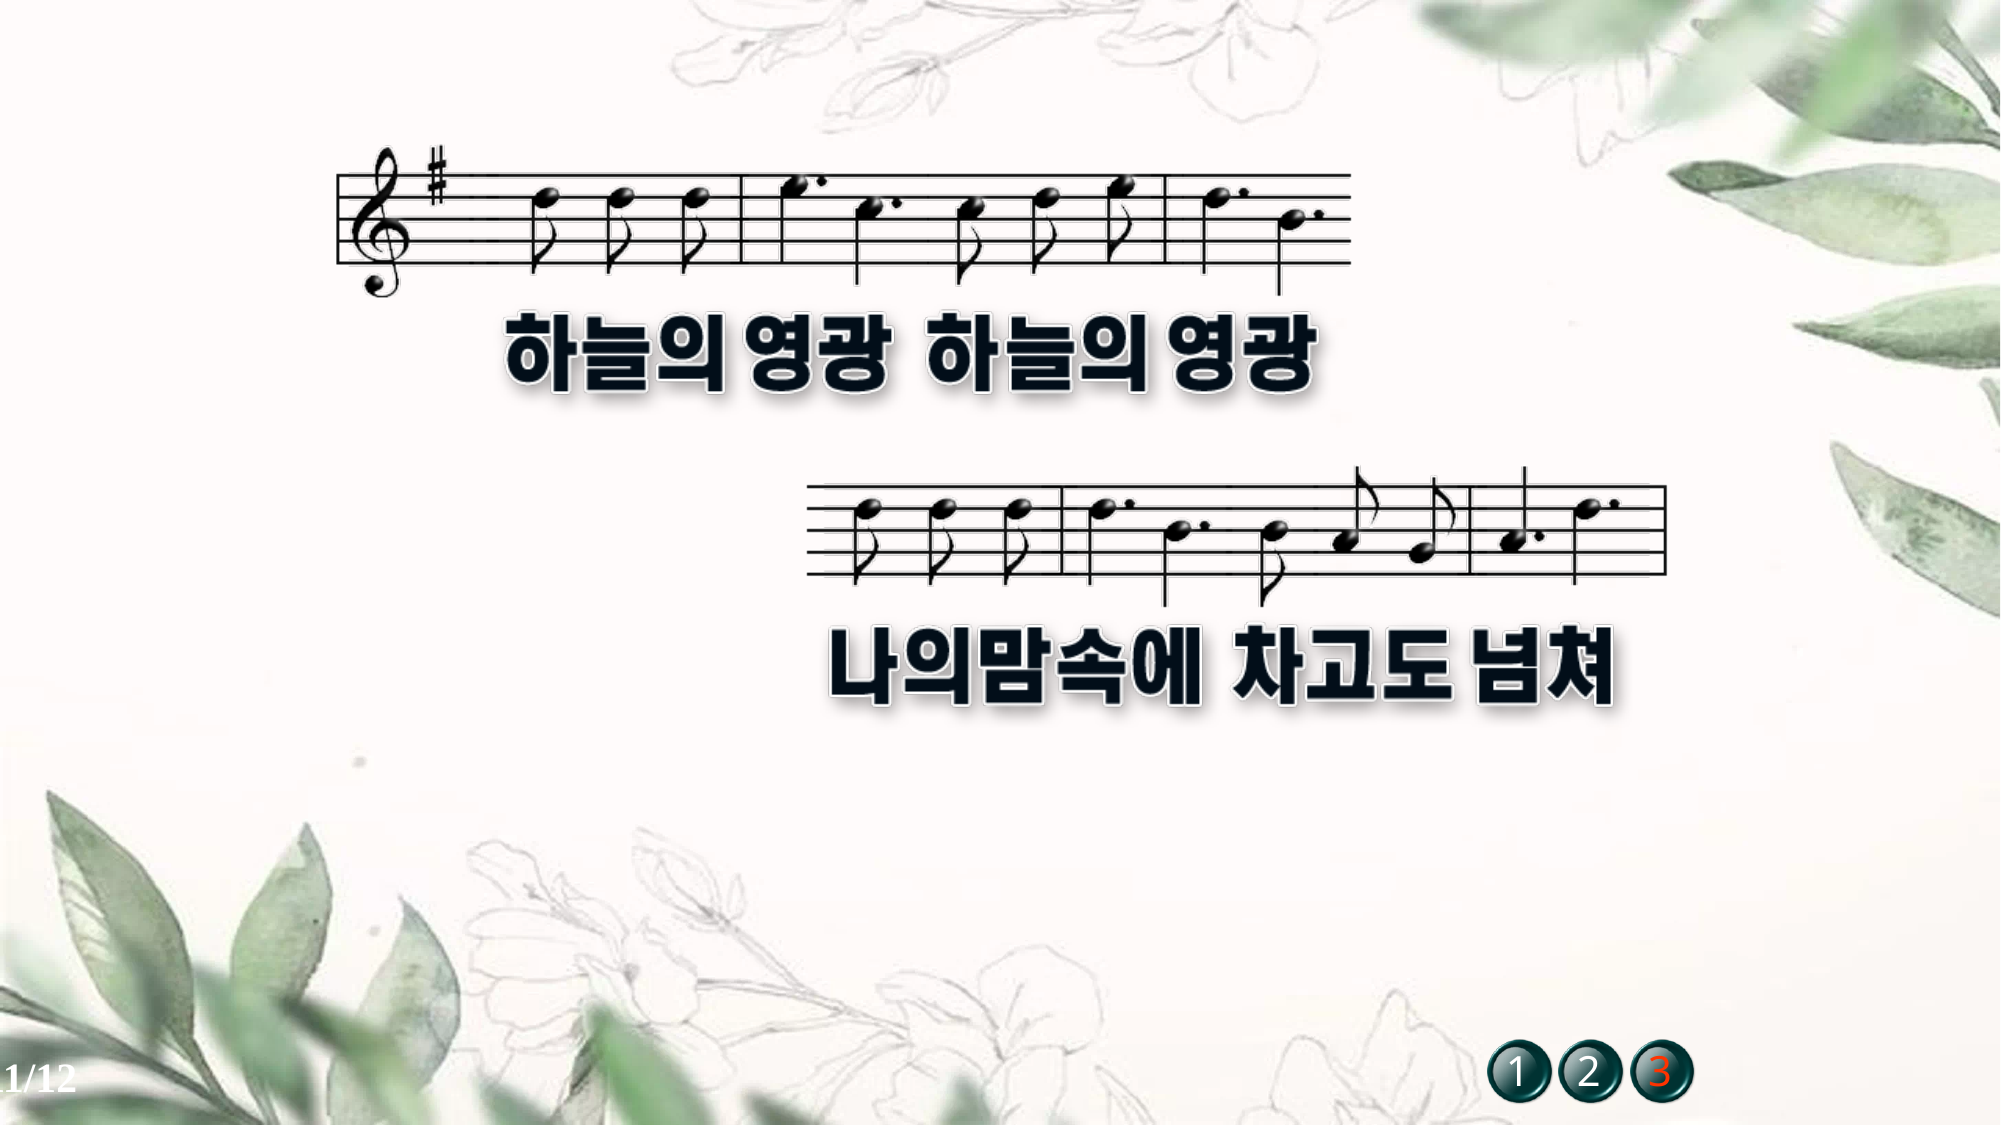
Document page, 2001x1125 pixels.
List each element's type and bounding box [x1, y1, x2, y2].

text_box [1627, 1035, 1697, 1106]
text_box [1484, 1035, 1555, 1106]
picture [0, 0, 2001, 1125]
text_box [1555, 1035, 1626, 1106]
